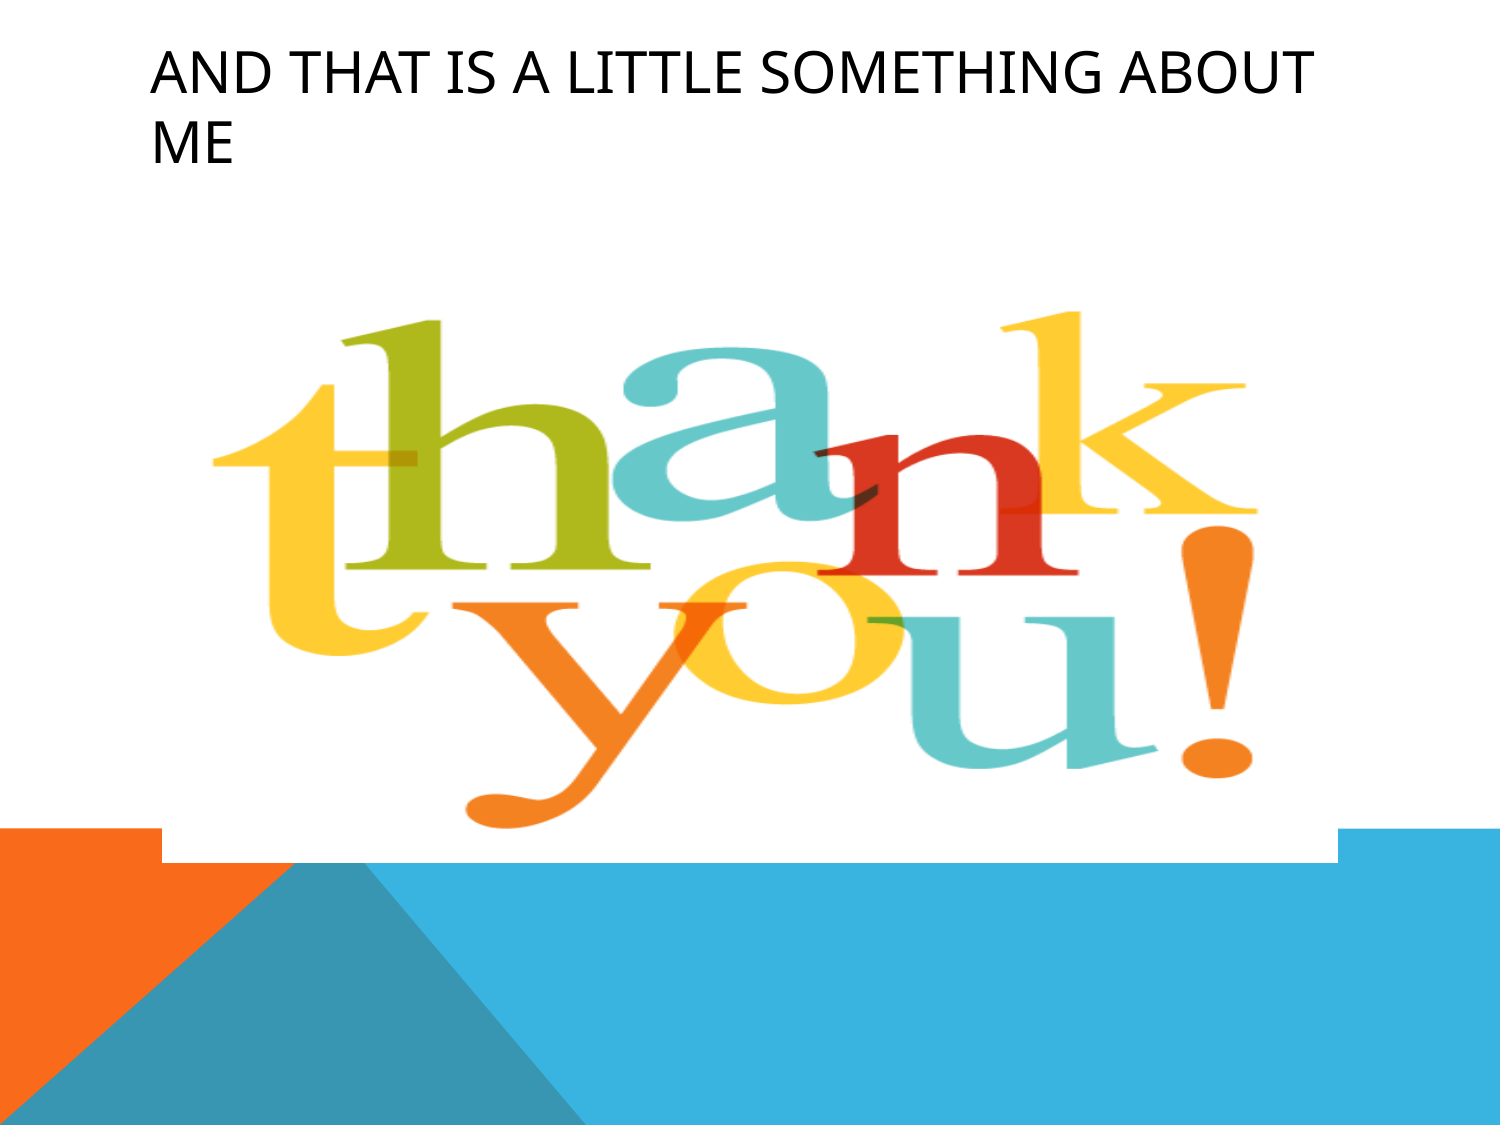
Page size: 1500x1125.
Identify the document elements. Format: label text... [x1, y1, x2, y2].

title And that is a little something about me [135, 60, 1369, 150]
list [162, 174, 1338, 863]
